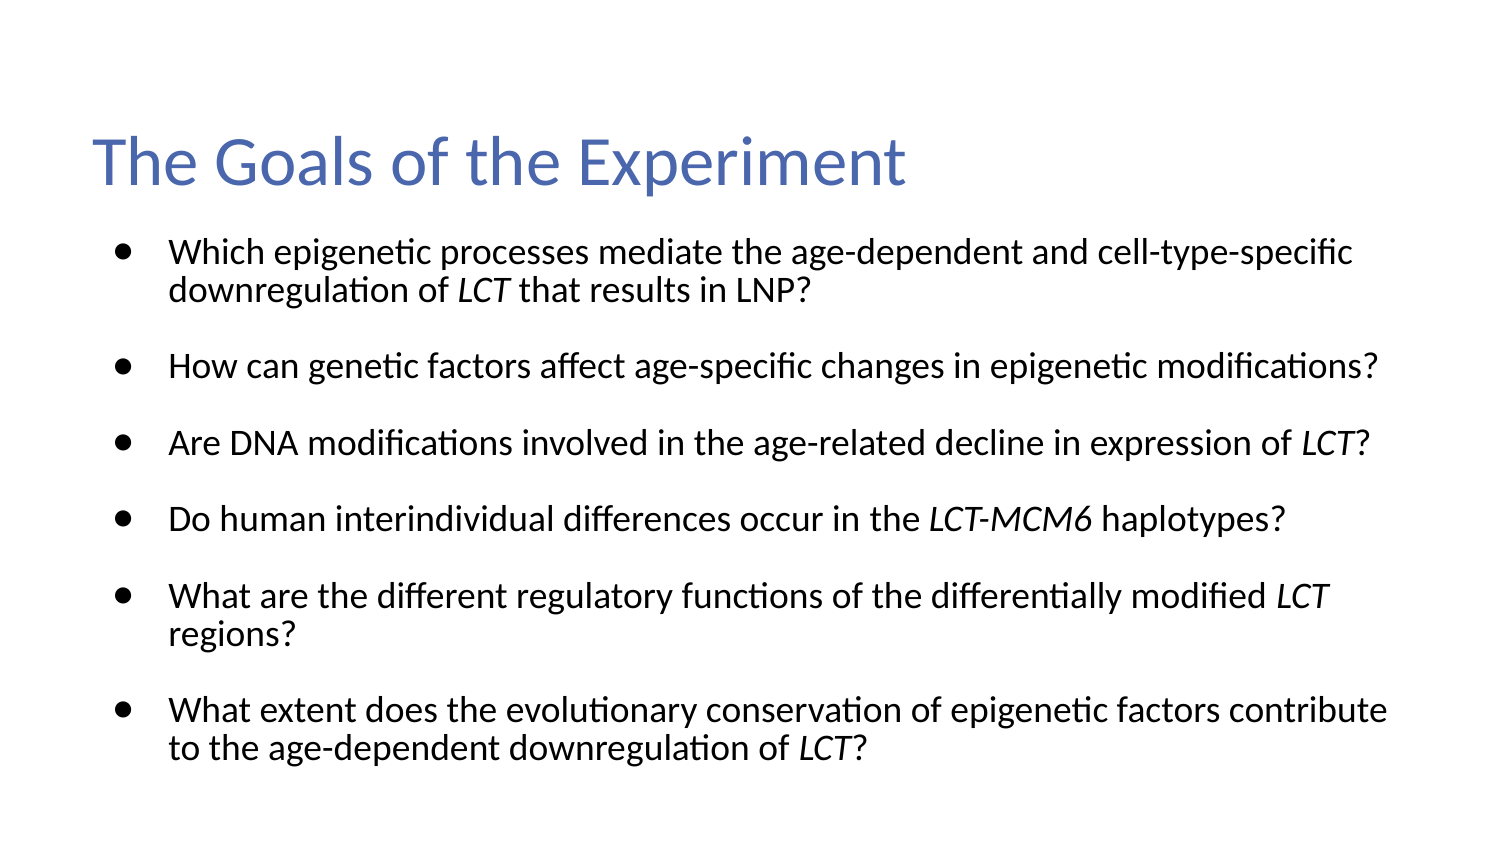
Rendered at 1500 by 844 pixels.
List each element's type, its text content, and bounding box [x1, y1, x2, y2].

list Which epigenetic processes mediate the age-dependent and cell-type-specific downregulation of LCT that results in LNP? How can genetic factors affect age-specific changes in epigenetic modifications? Are DNA modifications involved in the age-related decline in expression of LCT? Do human interindividual differences occur in the LCT-MCM6 haplotypes? What are the different regulatory functions of the differentially modified LCT regions? What extent does the evolutionary conservation of epigenetic factors contribute to the age-dependent downregulation of LCT? [82, 228, 1406, 780]
title The Goals of the Experiment [80, 61, 1407, 266]
